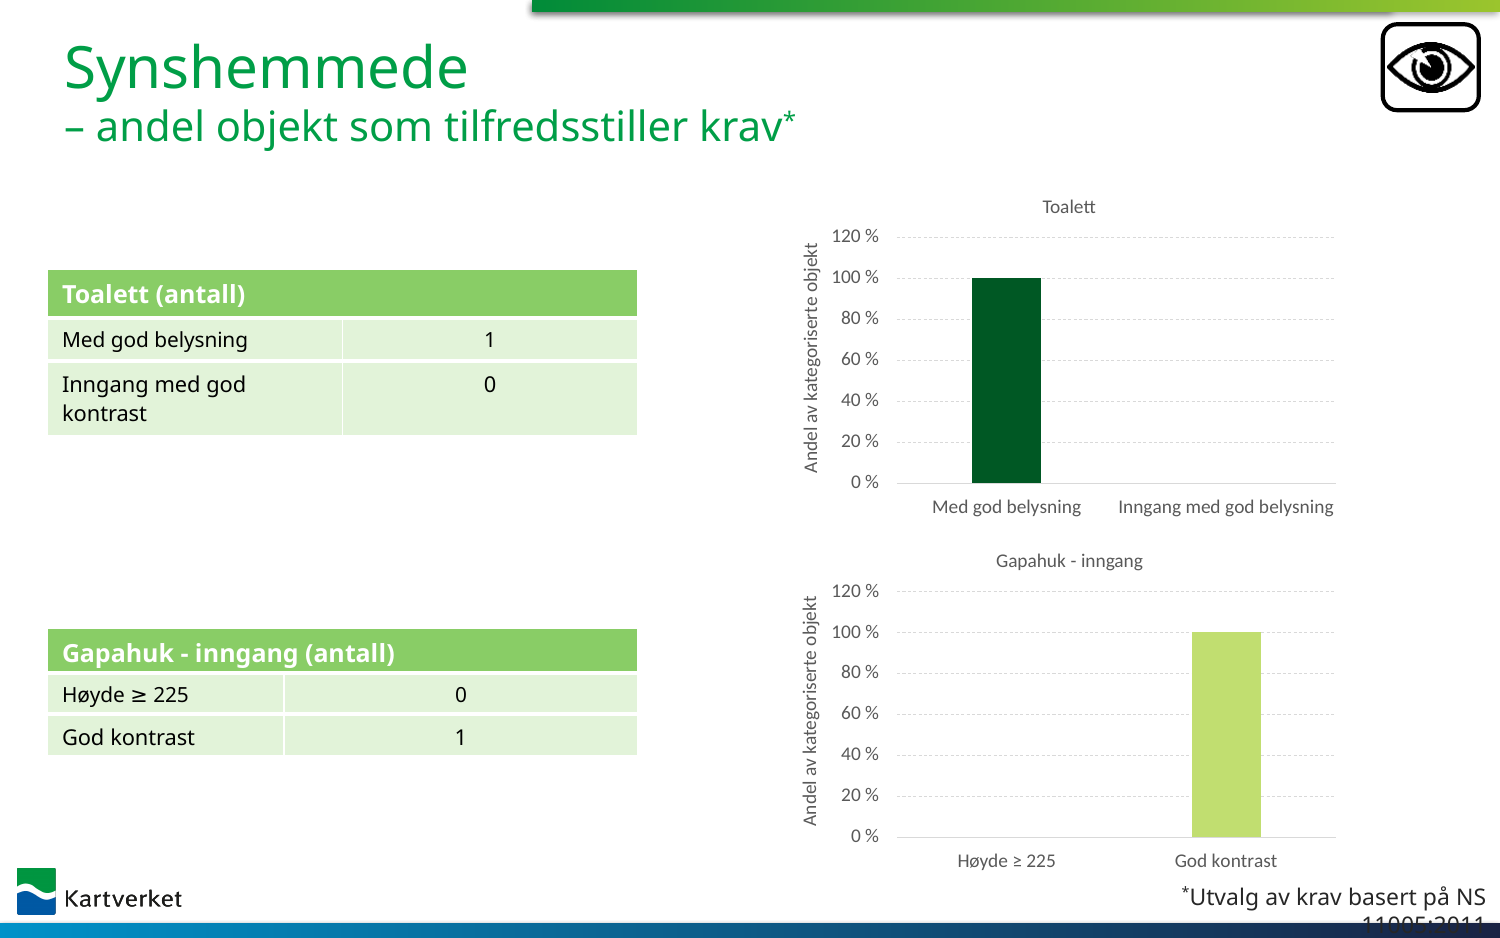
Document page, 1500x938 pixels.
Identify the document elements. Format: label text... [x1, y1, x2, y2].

table_cell Høyde ≥ 225 [48, 675, 283, 712]
picture [791, 187, 1348, 526]
table_cell Inngang med god kontrast [48, 363, 342, 435]
table_cell 1 [285, 716, 637, 755]
table_header Toalett (antall) [48, 270, 637, 316]
table_cell 0 [285, 675, 637, 712]
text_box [1382, 24, 1480, 111]
table_cell 0 [343, 363, 637, 435]
table_header Gapahuk - inngang (antall) [48, 629, 637, 671]
text_box *Utvalg av krav basert på NS 11005:2011 [1068, 873, 1500, 938]
table_cell Med god belysning [48, 320, 342, 359]
text_box Synshemmede – andel objekt som tilfredsstiller krav* [49, 24, 1431, 158]
table_cell 1 [343, 320, 637, 359]
picture [791, 541, 1348, 880]
table_cell God kontrast [48, 716, 283, 755]
